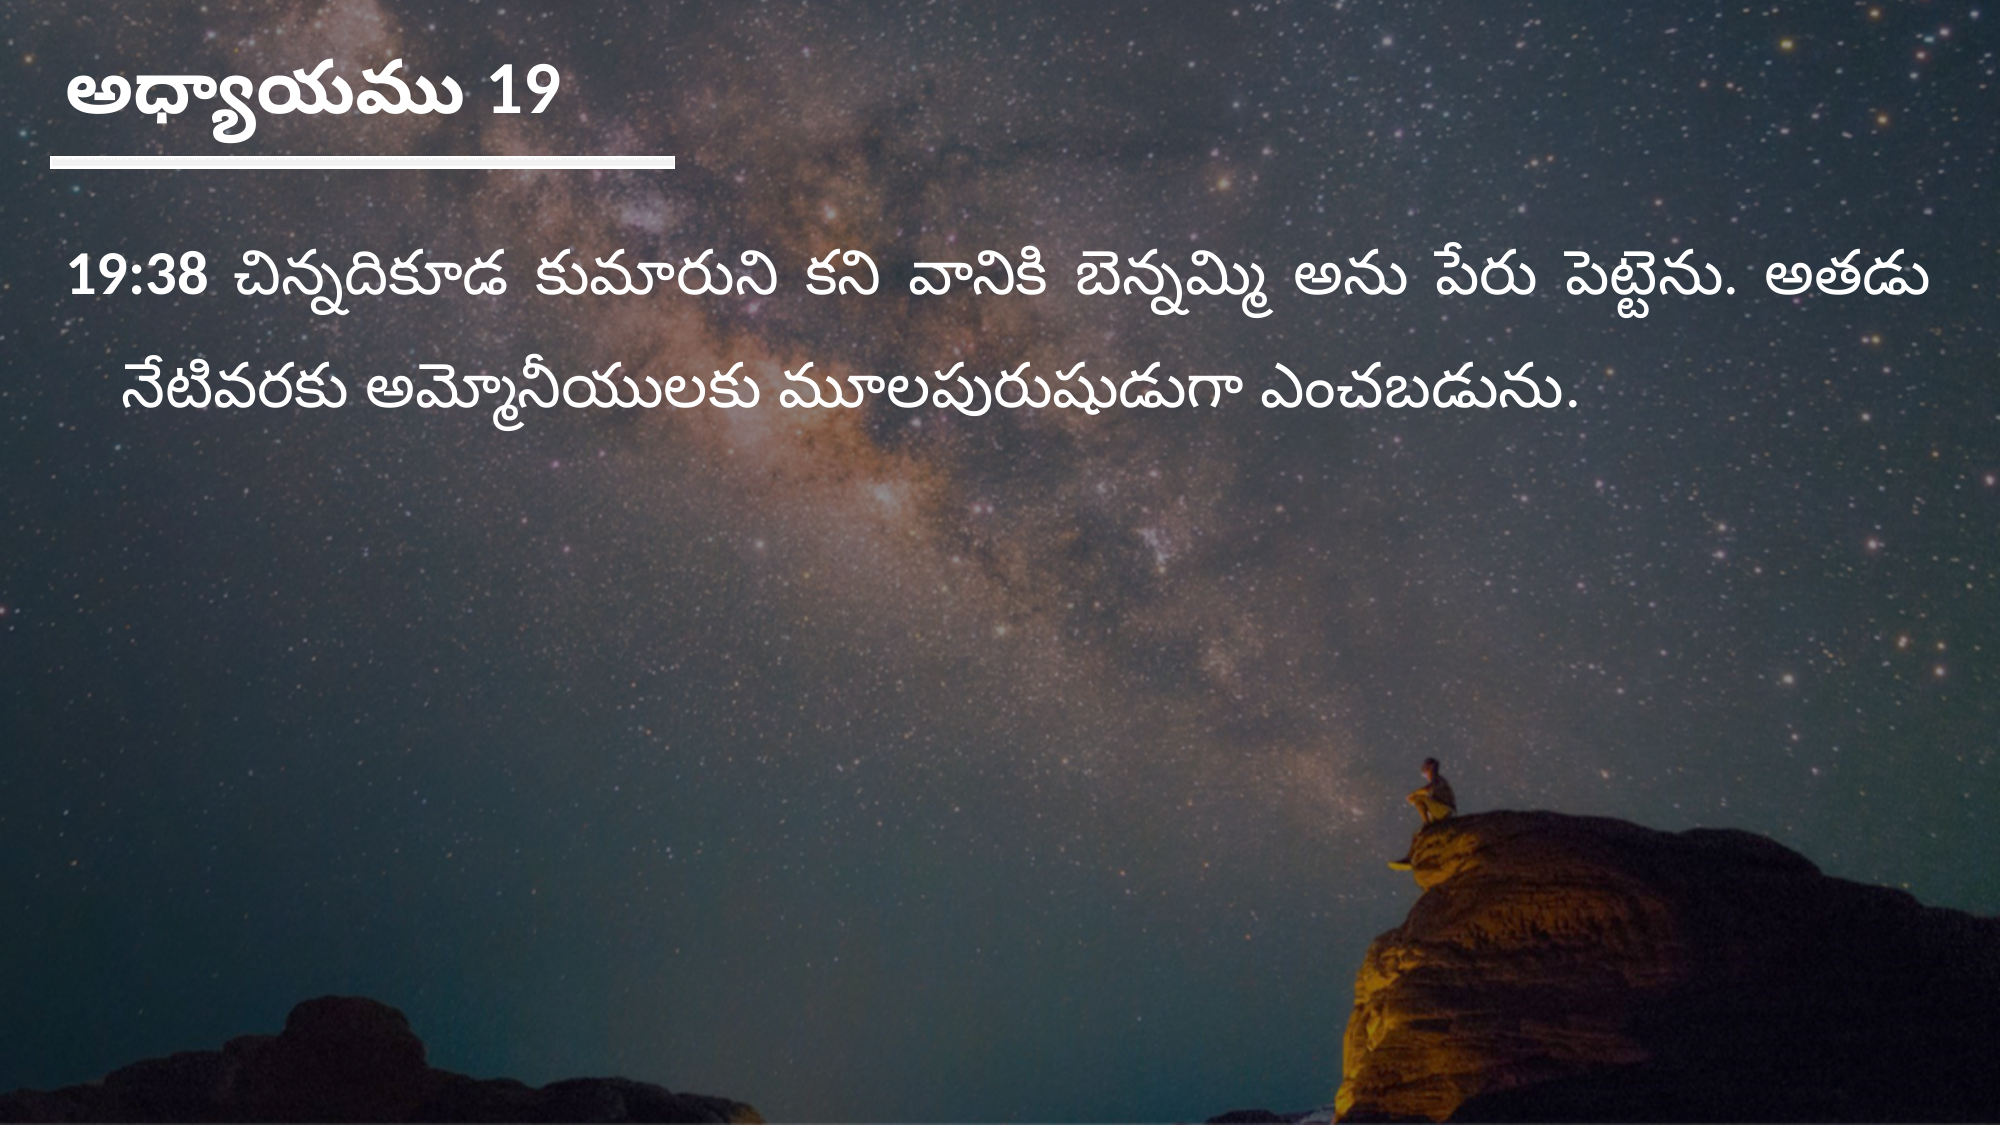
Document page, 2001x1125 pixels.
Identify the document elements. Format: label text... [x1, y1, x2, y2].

title అధ్యాయము 19 [50, 0, 1925, 167]
picture [0, 0, 2000, 1125]
list 19:38 చిన్నదికూడ కుమారుని కని వానికి బెన్నమ్మి అను పేరు పెట్టెను. అతడు నేటివరకు అమ్మోనీయులకు మూలపురుషుడుగా ఎంచబడును. [50, 187, 1946, 1063]
